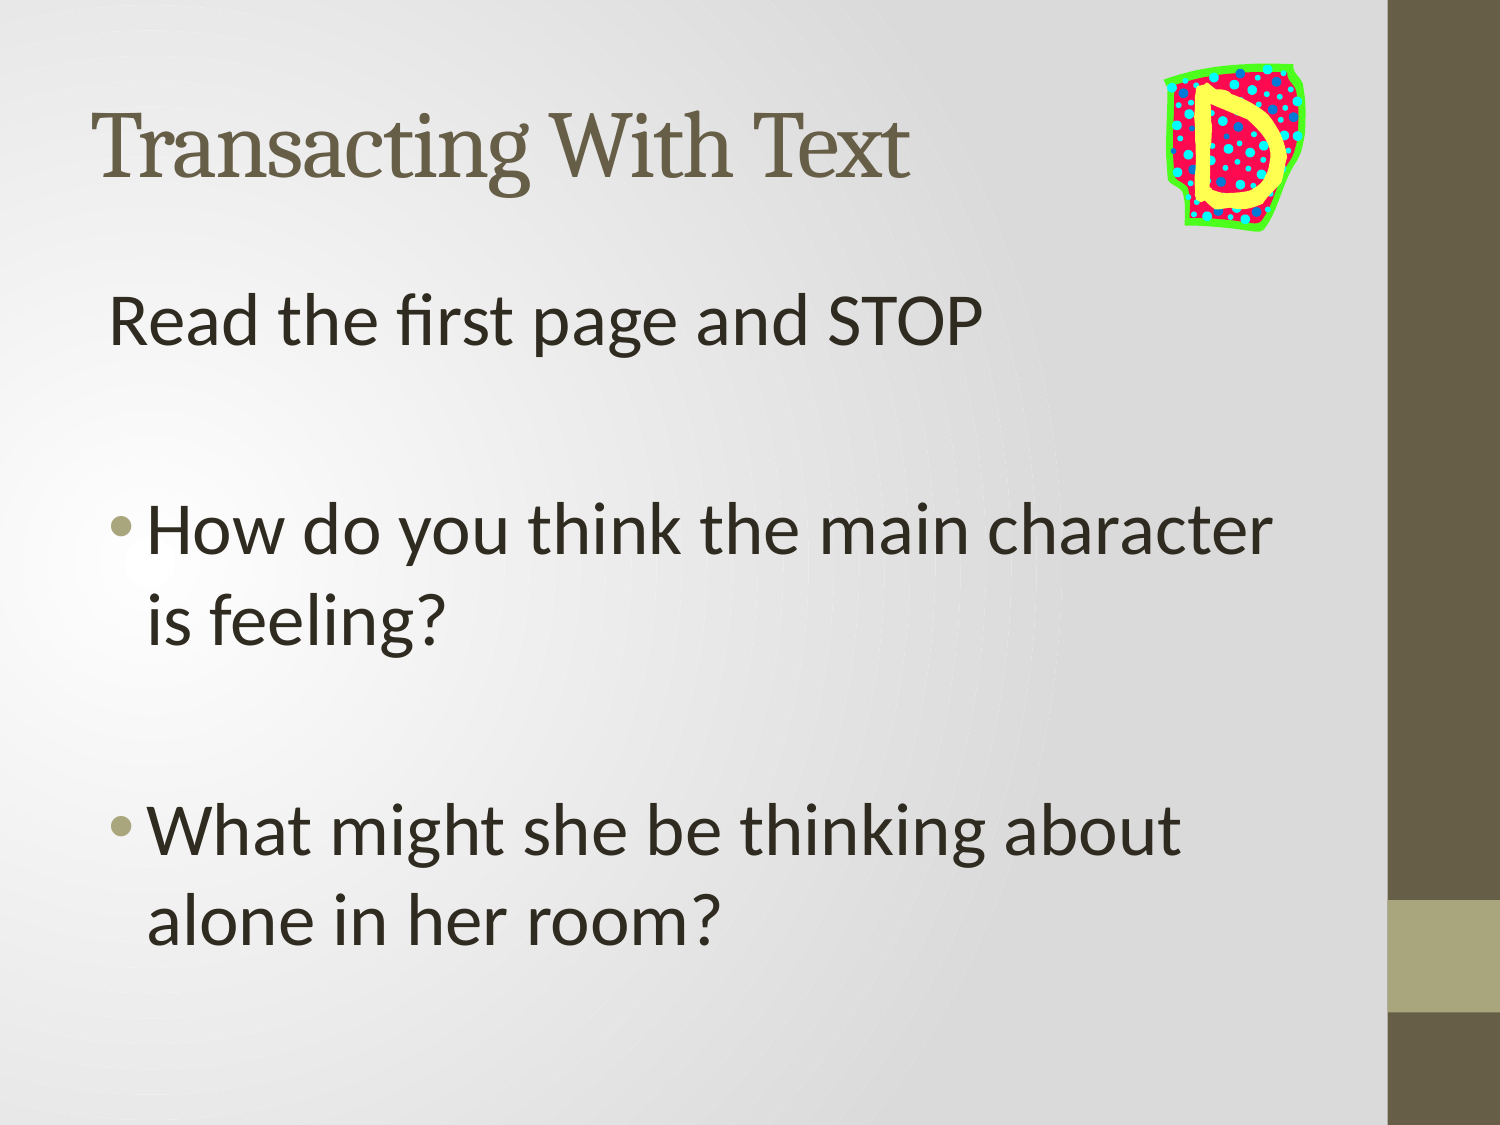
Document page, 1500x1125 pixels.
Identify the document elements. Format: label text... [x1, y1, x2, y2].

title Transacting With Text [75, 45, 1325, 233]
picture [1161, 61, 1308, 235]
list Read the first page and STOP How do you think the main character is feeling? What might she be thinking about alone in her room? [75, 262, 1325, 1050]
